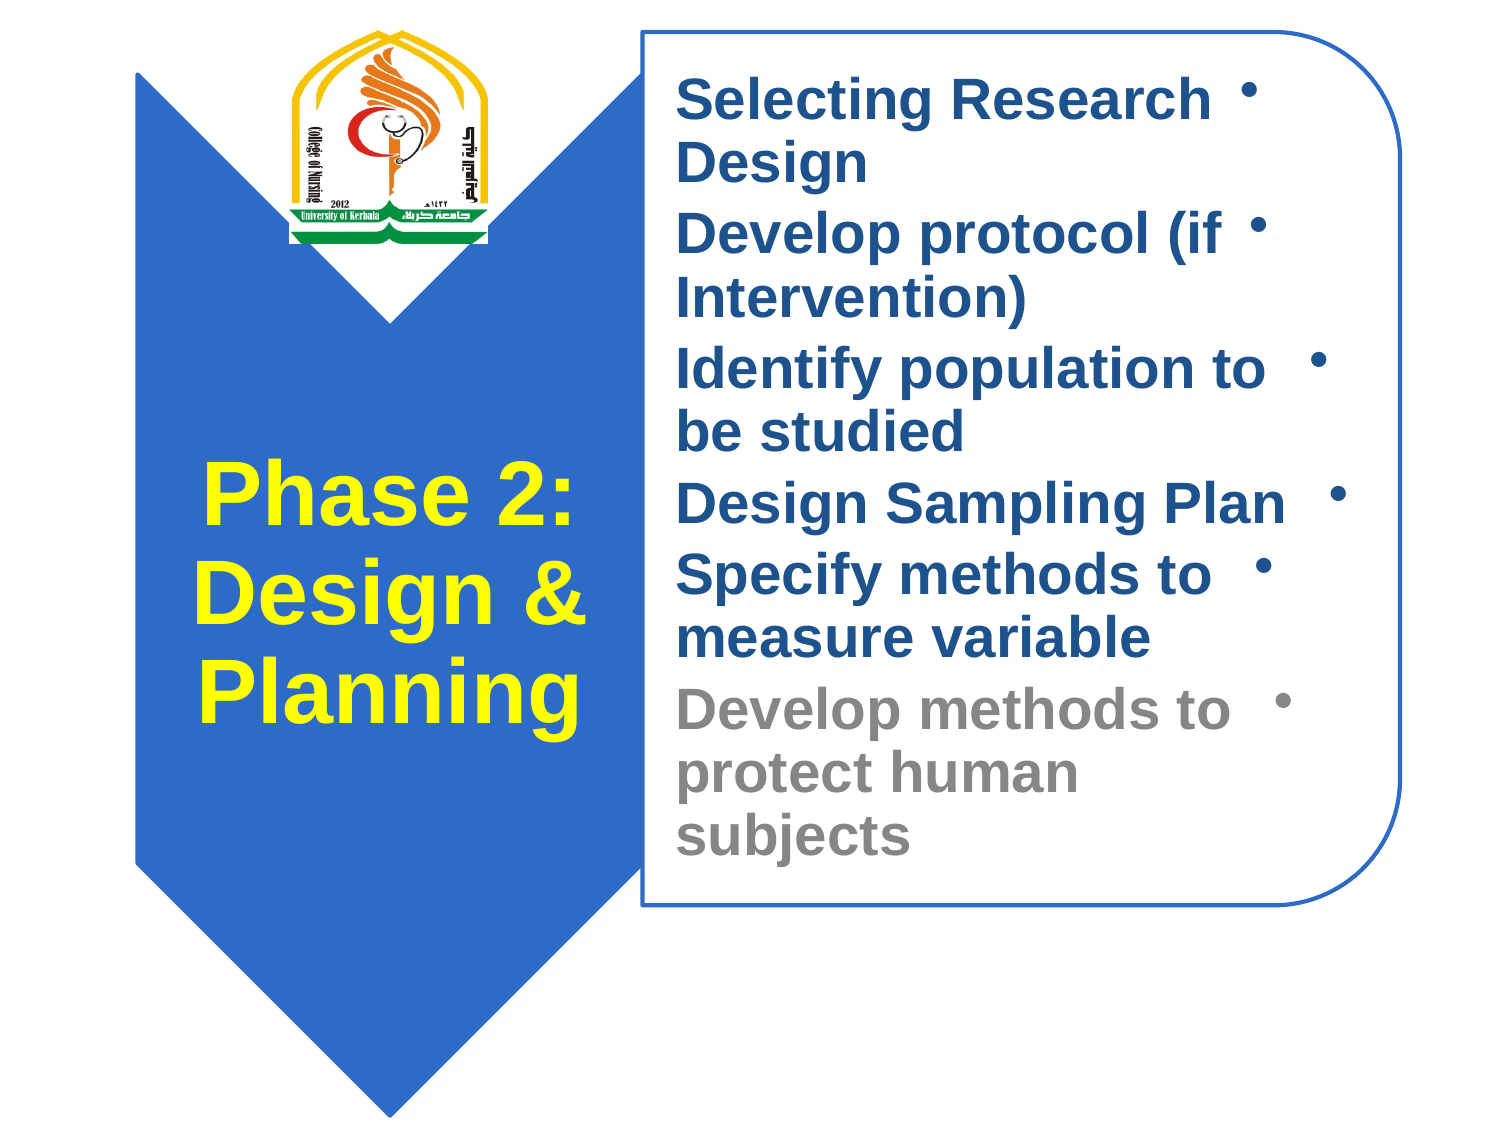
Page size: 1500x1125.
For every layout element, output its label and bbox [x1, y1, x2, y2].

picture [288, 30, 488, 244]
text_box [137, 24, 1401, 1123]
